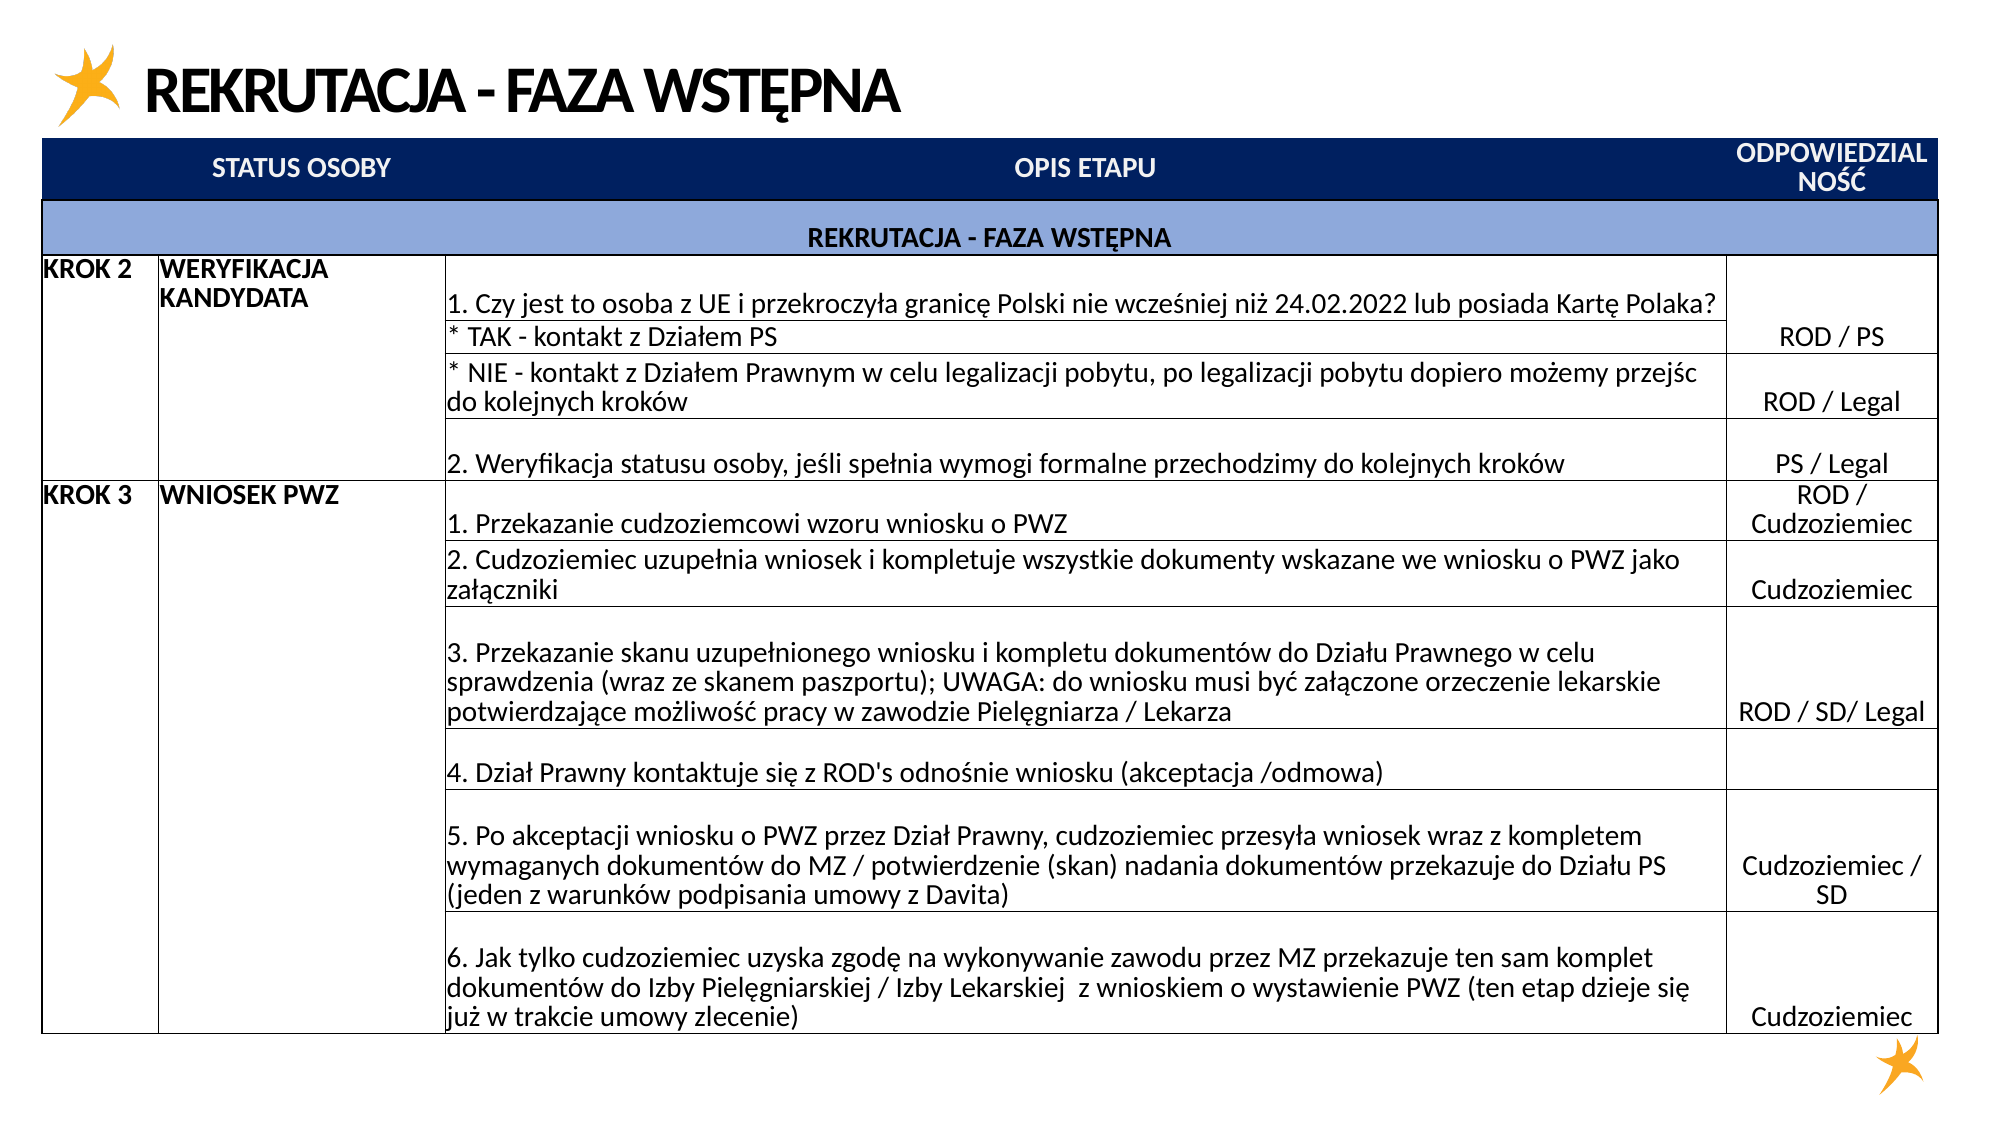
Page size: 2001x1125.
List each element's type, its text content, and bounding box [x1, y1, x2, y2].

table_cell 1. Czy jest to osoba z UE i przekroczyła granicę Polski nie wcześniej niż 24.02.2022 lub posiada Kartę Polaka? [446, 256, 1726, 320]
table_cell 2. Weryfikacja statusu osoby, jeśli spełnia wymogi formalne przechodzimy do kolejnych kroków [446, 419, 1726, 480]
table_cell ROD / PS [1727, 256, 1937, 353]
table_header [42, 138, 158, 199]
table_cell 4. Dział Prawny kontaktuje się z ROD's odnośnie wniosku (akceptacja /odmowa) [446, 729, 1726, 789]
table_cell 5. Po akceptacji wniosku o PWZ przez Dział Prawny, cudzoziemiec przesyła wniosek wraz z kompletem wymaganych dokumentów do MZ / potwierdzenie (skan) nadania dokumentów przekazuje do Działu PS (jeden z warunków podpisania umowy z Davita) [446, 790, 1726, 911]
table_cell Cudzoziemiec [1727, 541, 1937, 606]
table_cell Cudzoziemiec [1727, 912, 1937, 1033]
table_header ODPOWIEDZIALNOŚĆ [1726, 138, 1938, 199]
table_cell KROK 2 [43, 256, 158, 480]
table_cell 1. Przekazanie cudzoziemcowi wzoru wniosku o PWZ [446, 481, 1726, 540]
table_cell * TAK - kontakt z Działem PS [446, 321, 1726, 353]
table_cell 3. Przekazanie skanu uzupełnionego wniosku i kompletu dokumentów do Działu Prawnego w celu sprawdzenia (wraz ze skanem paszportu); UWAGA: do wniosku musi być załączone orzeczenie lekarskie potwierdzające możliwość pracy w zawodzie Pielęgniarza / Lekarza [446, 607, 1726, 728]
table_header STATUS OSOBY [158, 138, 445, 199]
table_cell 2. Cudzoziemiec uzupełnia wniosek i kompletuje wszystkie dokumenty wskazane we wniosku o PWZ jako załączniki [446, 541, 1726, 606]
table_cell WNIOSEK PWZ [159, 481, 445, 1033]
table_cell PS / Legal [1727, 419, 1937, 480]
table_cell [1727, 729, 1937, 789]
table_cell ROD / Legal [1727, 354, 1937, 418]
table_cell 6. Jak tylko cudzoziemiec uzyska zgodę na wykonywanie zawodu przez MZ przekazuje ten sam komplet dokumentów do Izby Pielęgniarskiej / Izby Lekarskiej z wnioskiem o wystawienie PWZ (ten etap dzieje się już w trakcie umowy zlecenie) [446, 912, 1726, 1033]
table_cell WERYFIKACJA KANDYDATA [159, 256, 445, 480]
table_cell * NIE - kontakt z Działem Prawnym w celu legalizacji pobytu, po legalizacji pobytu dopiero możemy przejśc do kolejnych kroków [446, 354, 1726, 418]
title REKRUTACJA - FAZA WSTĘPNA [145, 23, 1959, 159]
table_cell ROD / SD/ Legal [1727, 607, 1937, 728]
table_cell REKRUTACJA - FAZA WSTĘPNA [43, 201, 1937, 254]
table_cell Cudzoziemiec / SD [1727, 790, 1937, 911]
table_cell KROK 3 [43, 481, 158, 1033]
table_header OPIS ETAPU [445, 138, 1726, 199]
table_cell ROD / Cudzoziemiec [1727, 481, 1937, 540]
